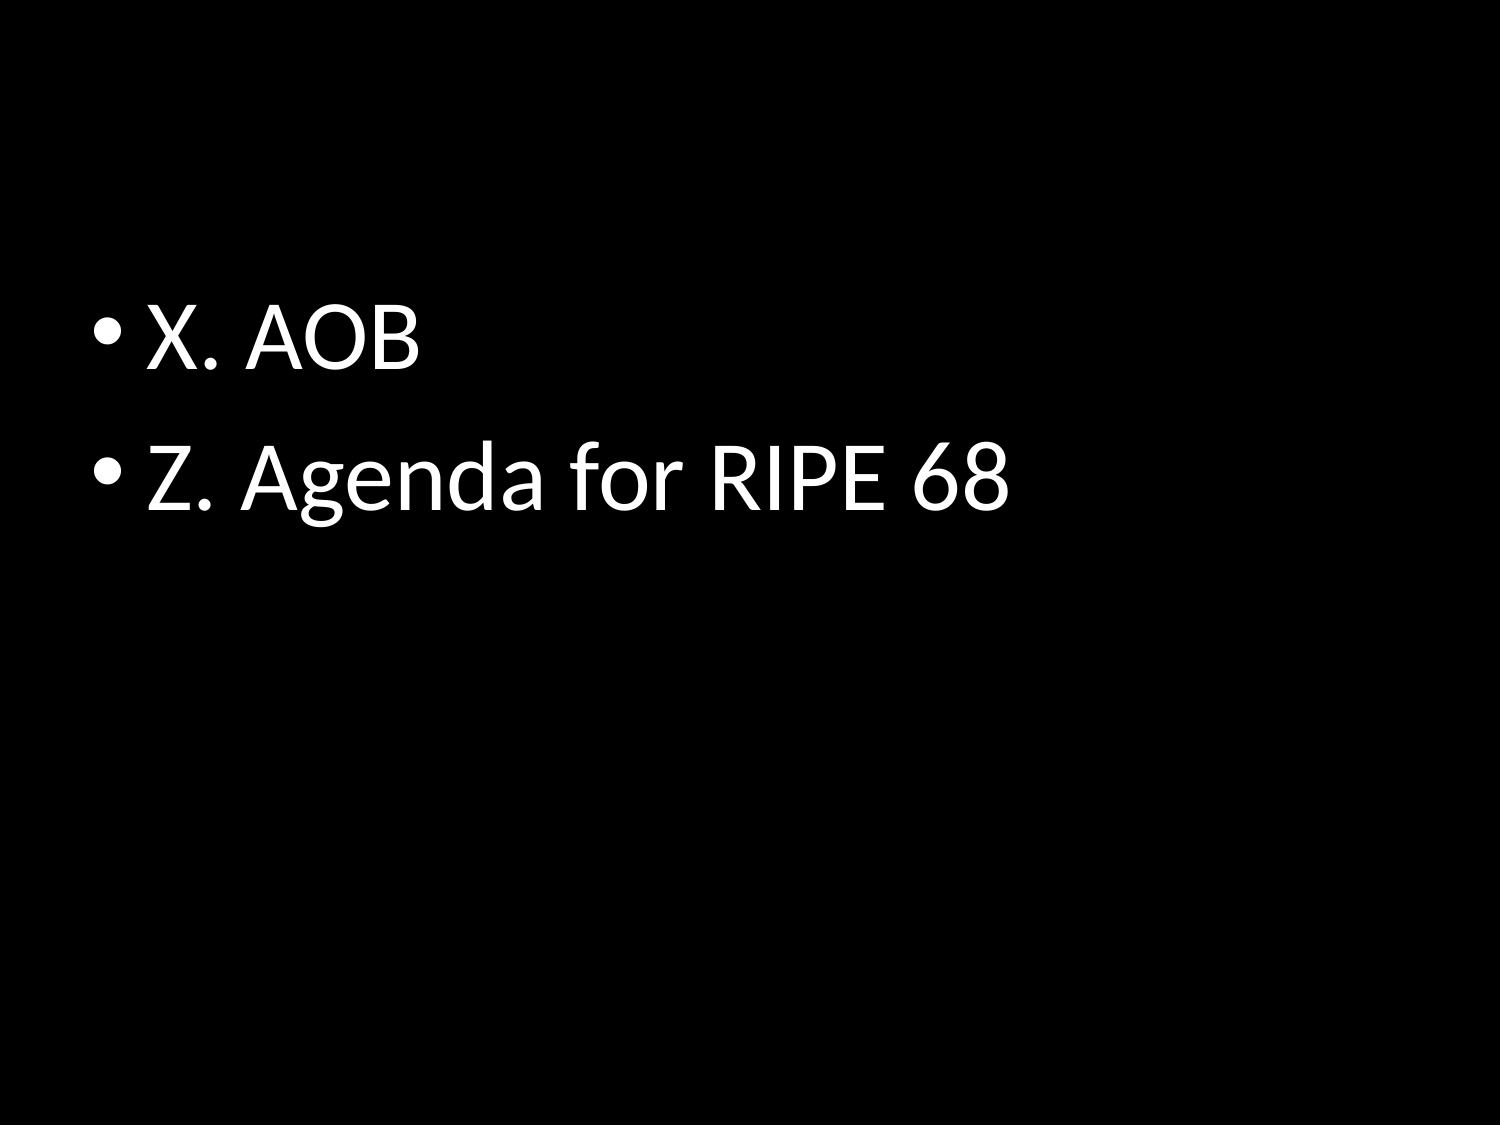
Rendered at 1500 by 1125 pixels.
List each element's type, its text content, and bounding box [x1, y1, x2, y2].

list X. AOB Z. Agenda for RIPE 68 [75, 262, 1425, 1005]
